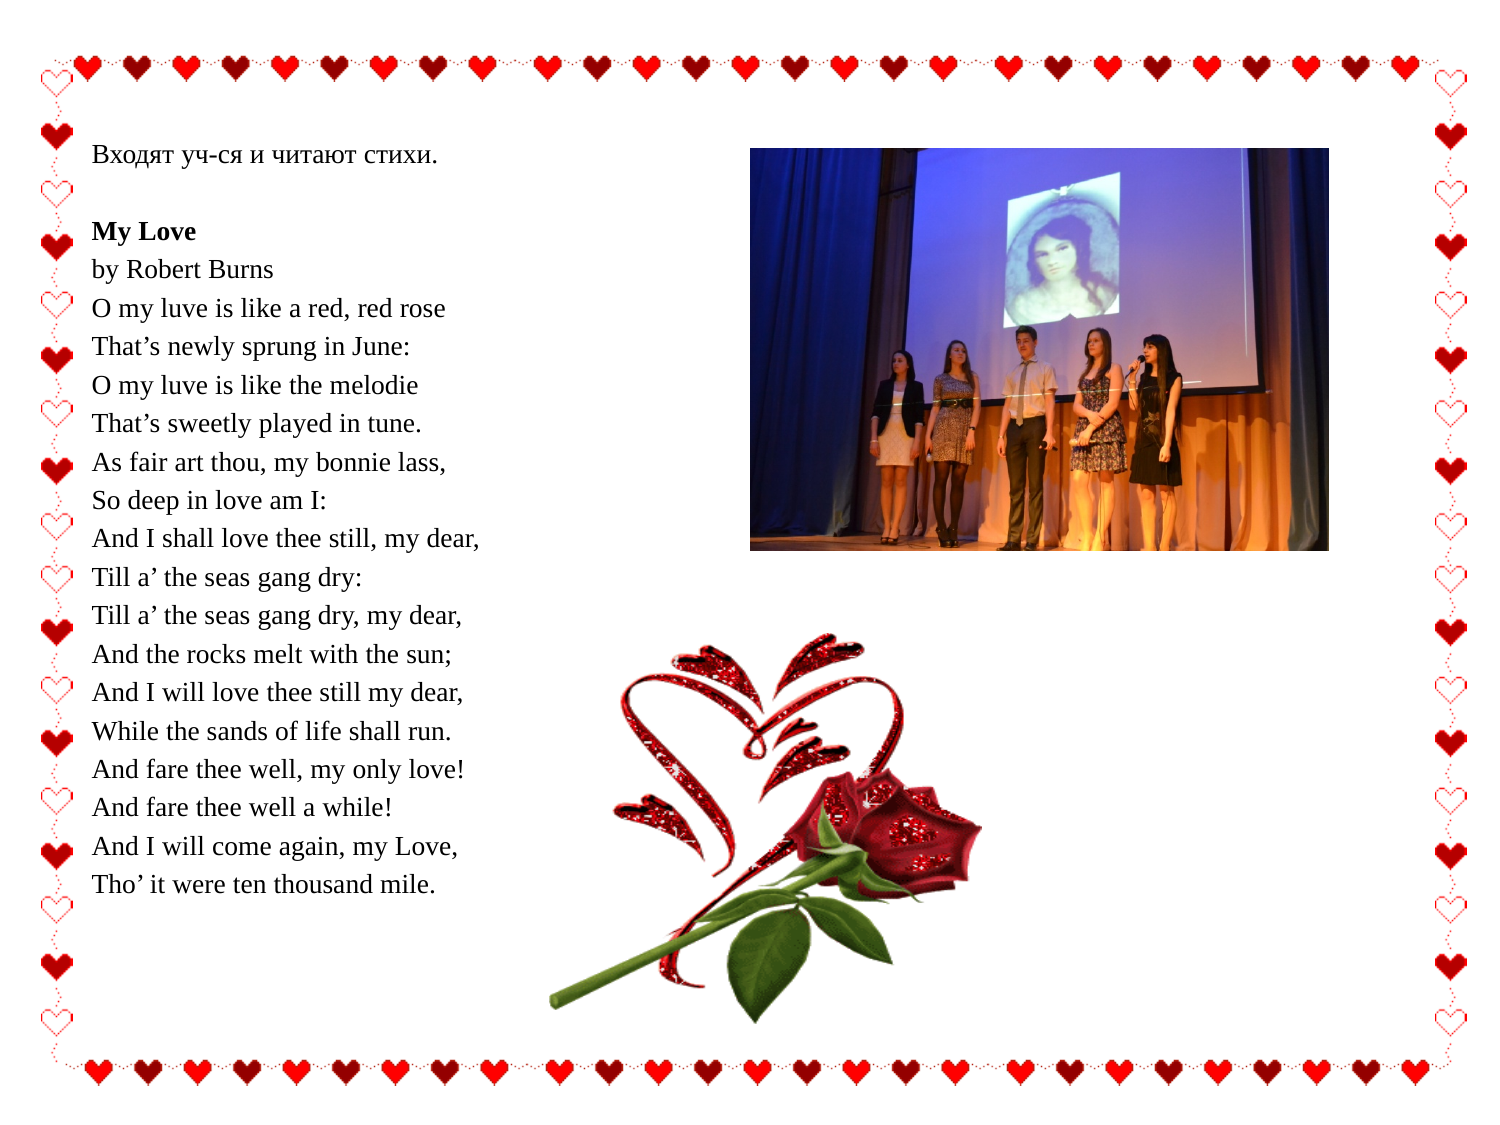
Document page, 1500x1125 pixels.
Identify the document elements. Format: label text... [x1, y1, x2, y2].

picture [40, 66, 1452, 1086]
picture [749, 148, 1330, 551]
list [1434, 575, 1468, 1065]
picture [1434, 66, 1468, 569]
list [980, 54, 1441, 82]
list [52, 54, 511, 82]
picture [548, 633, 983, 1024]
list Входят уч-ся и читают стихи. My Love by Robert Burns O my luve is like a red, red rose That’s newly sprung in June: O my luve is like the melodie That’s sweetly played in tune. As fair art thou, my bonnie lass, So deep in love am I: And I shall love thee still, my dear, Till a’ the seas gang dry: Till a’ the seas gang dry, my dear, And the rocks melt with the sun; And I will love thee still my dear, While the sands of life shall run. And fare thee well, my only love! And fare thee well a while! And I will come again, my Love, Tho’ it were ten thousand mile. [79, 91, 1424, 1056]
picture [513, 54, 979, 82]
text_box [79, 113, 1400, 729]
